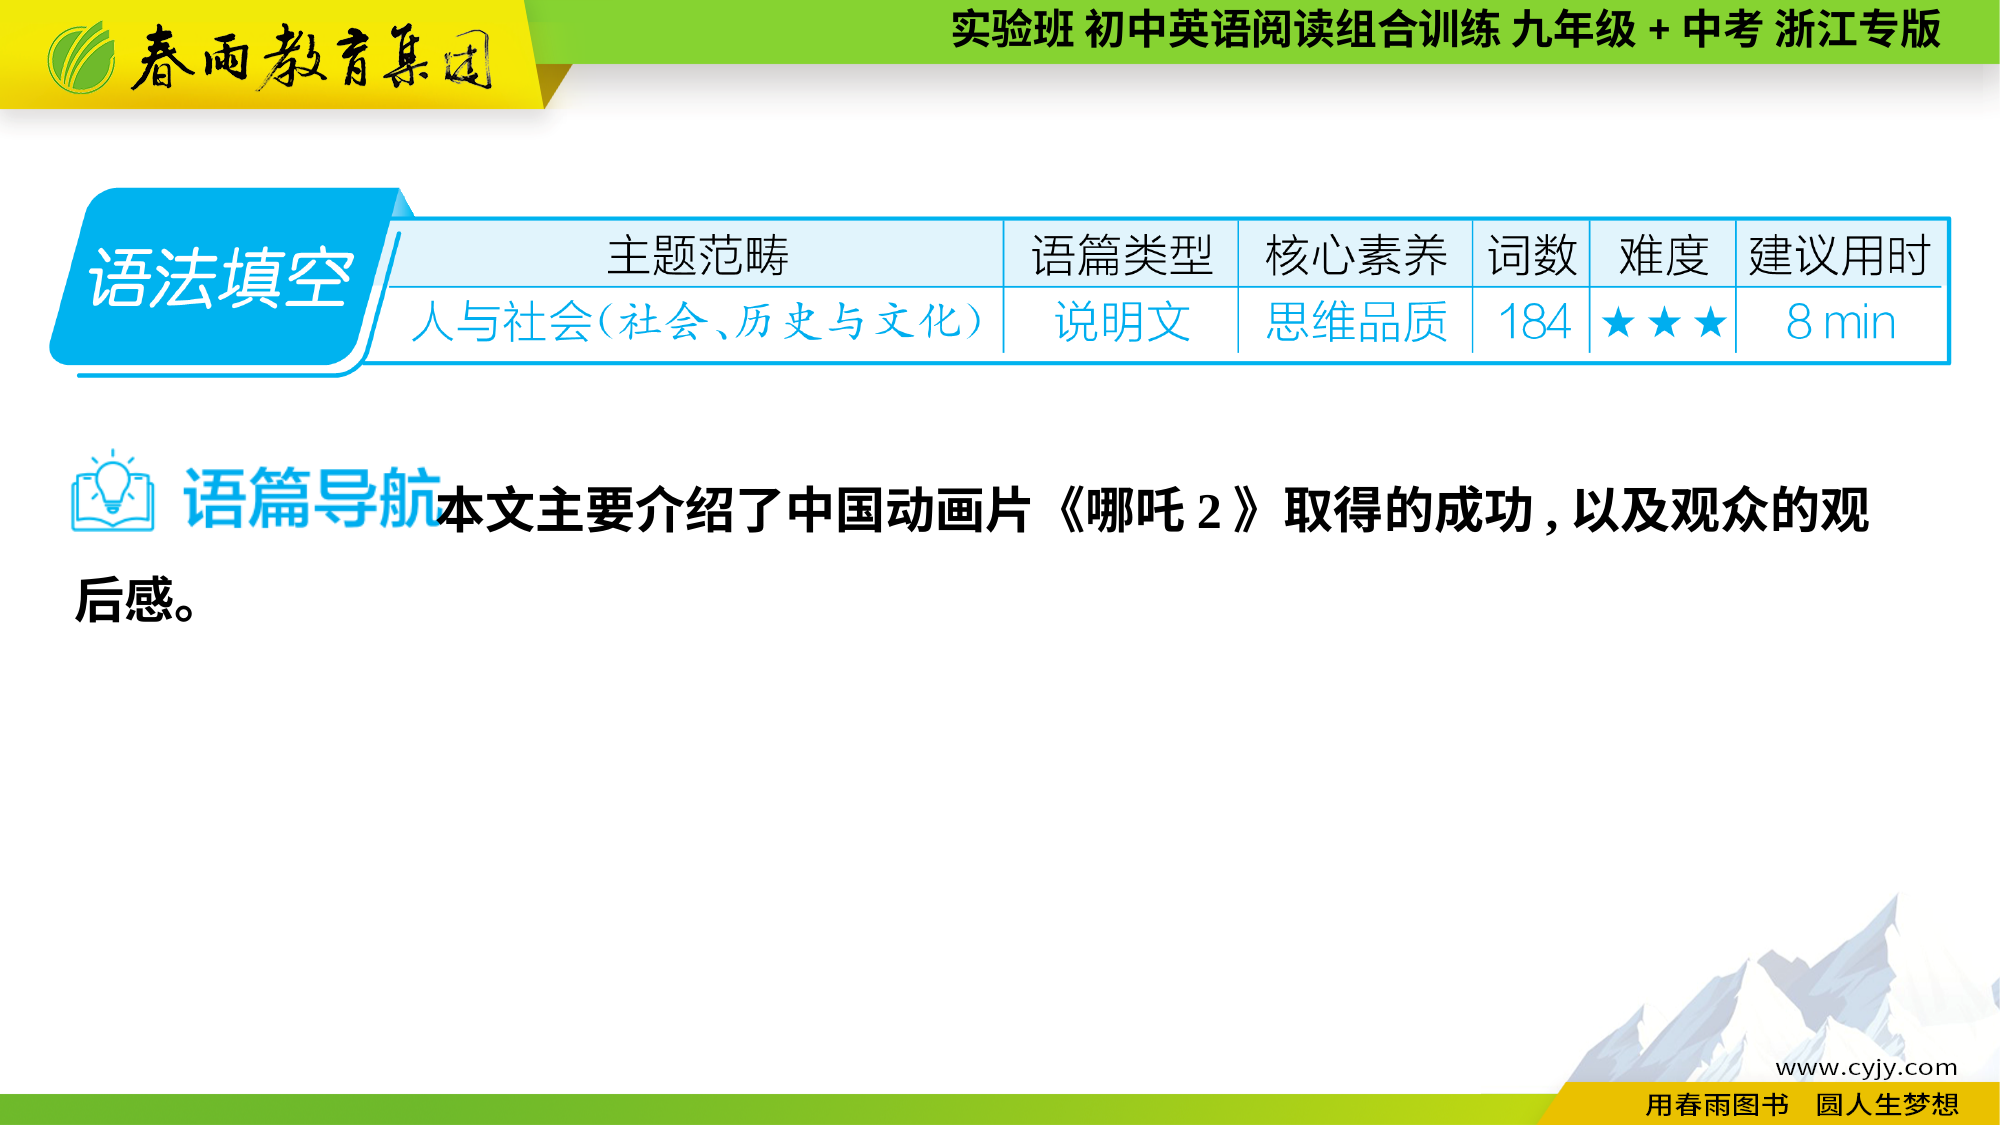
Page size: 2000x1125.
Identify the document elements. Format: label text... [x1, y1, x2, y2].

picture [0, 0, 2000, 1125]
list 本文主要介绍了中国动画片《哪吒2》取得的成功,以及观众的观 后感。 [59, 441, 1944, 639]
